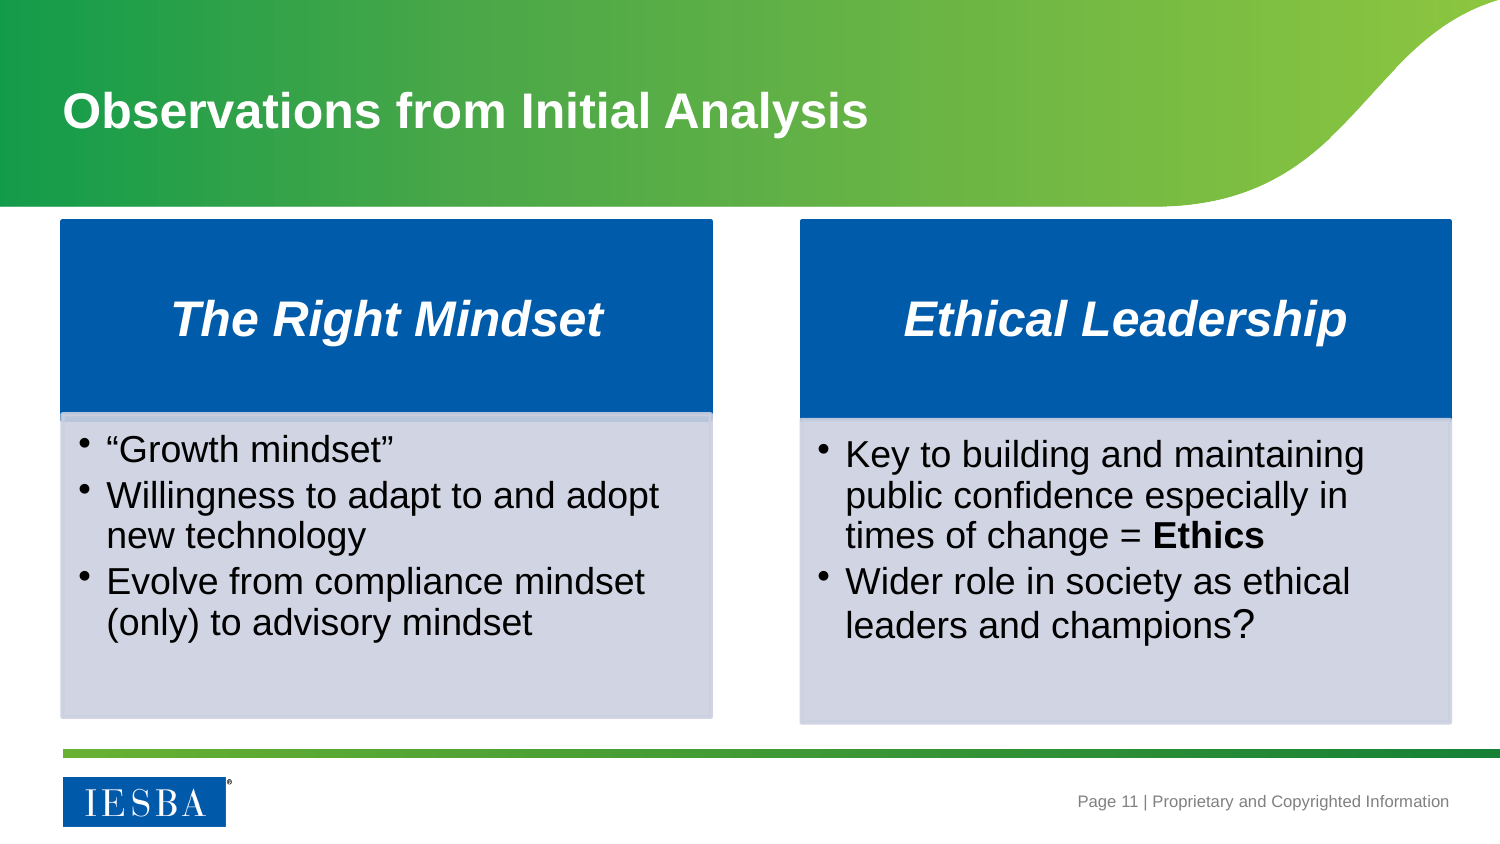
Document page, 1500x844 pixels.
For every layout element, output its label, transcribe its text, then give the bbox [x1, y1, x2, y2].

picture [63, 777, 232, 827]
title Observations from Initial Analysis [62, 75, 1300, 142]
picture [0, 0, 1500, 207]
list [62, 220, 1451, 724]
